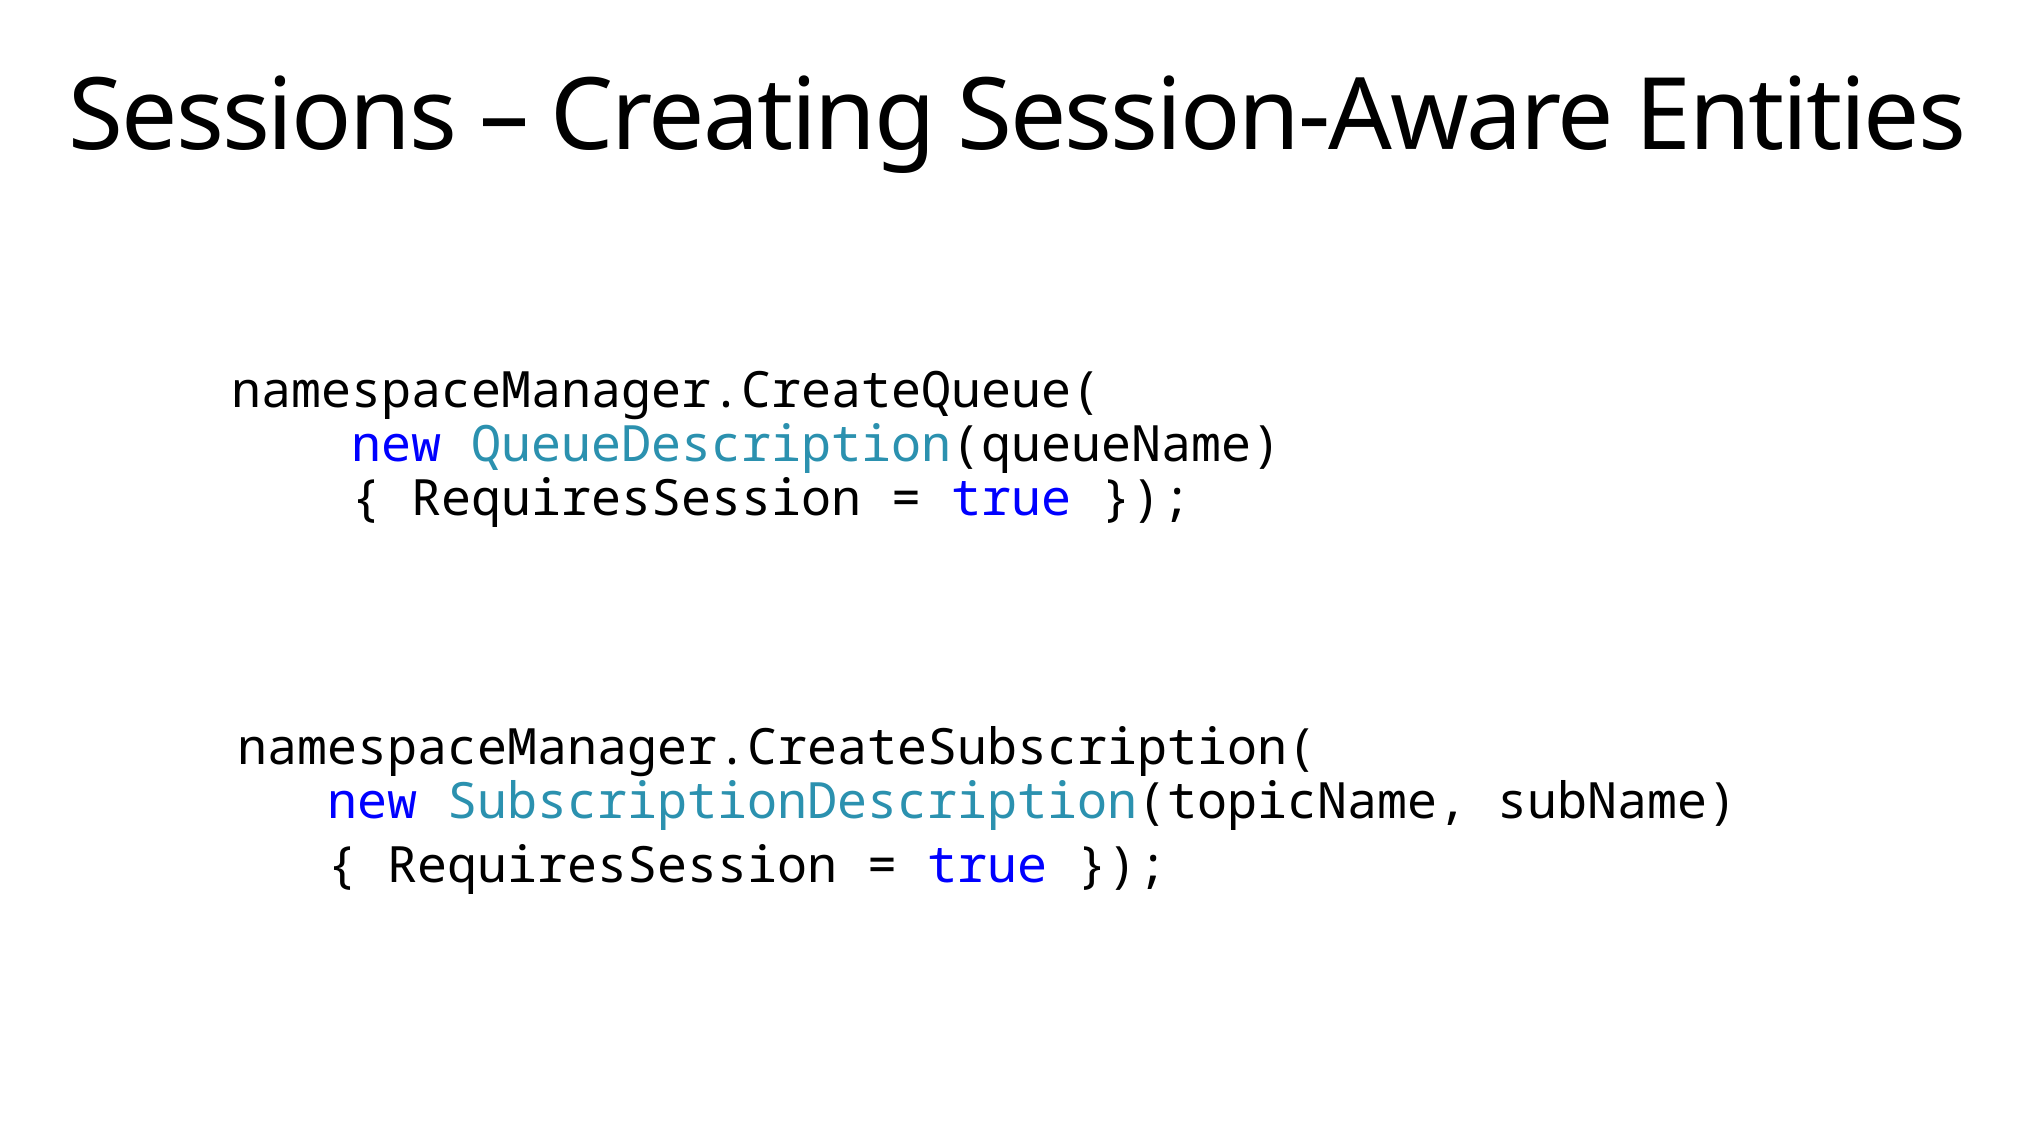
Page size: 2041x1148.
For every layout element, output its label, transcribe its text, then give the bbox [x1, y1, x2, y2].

title Sessions – Creating Session-Aware Entities [45, 48, 1996, 199]
text_box namespaceManager.CreateSubscription( new SubscriptionDescription(topicName, subName) { RequiresSession = true }); [87, 721, 1953, 894]
list namespaceManager.CreateQueue( new QueueDescription(queueName) { RequiresSession = true }); [87, 349, 1953, 585]
